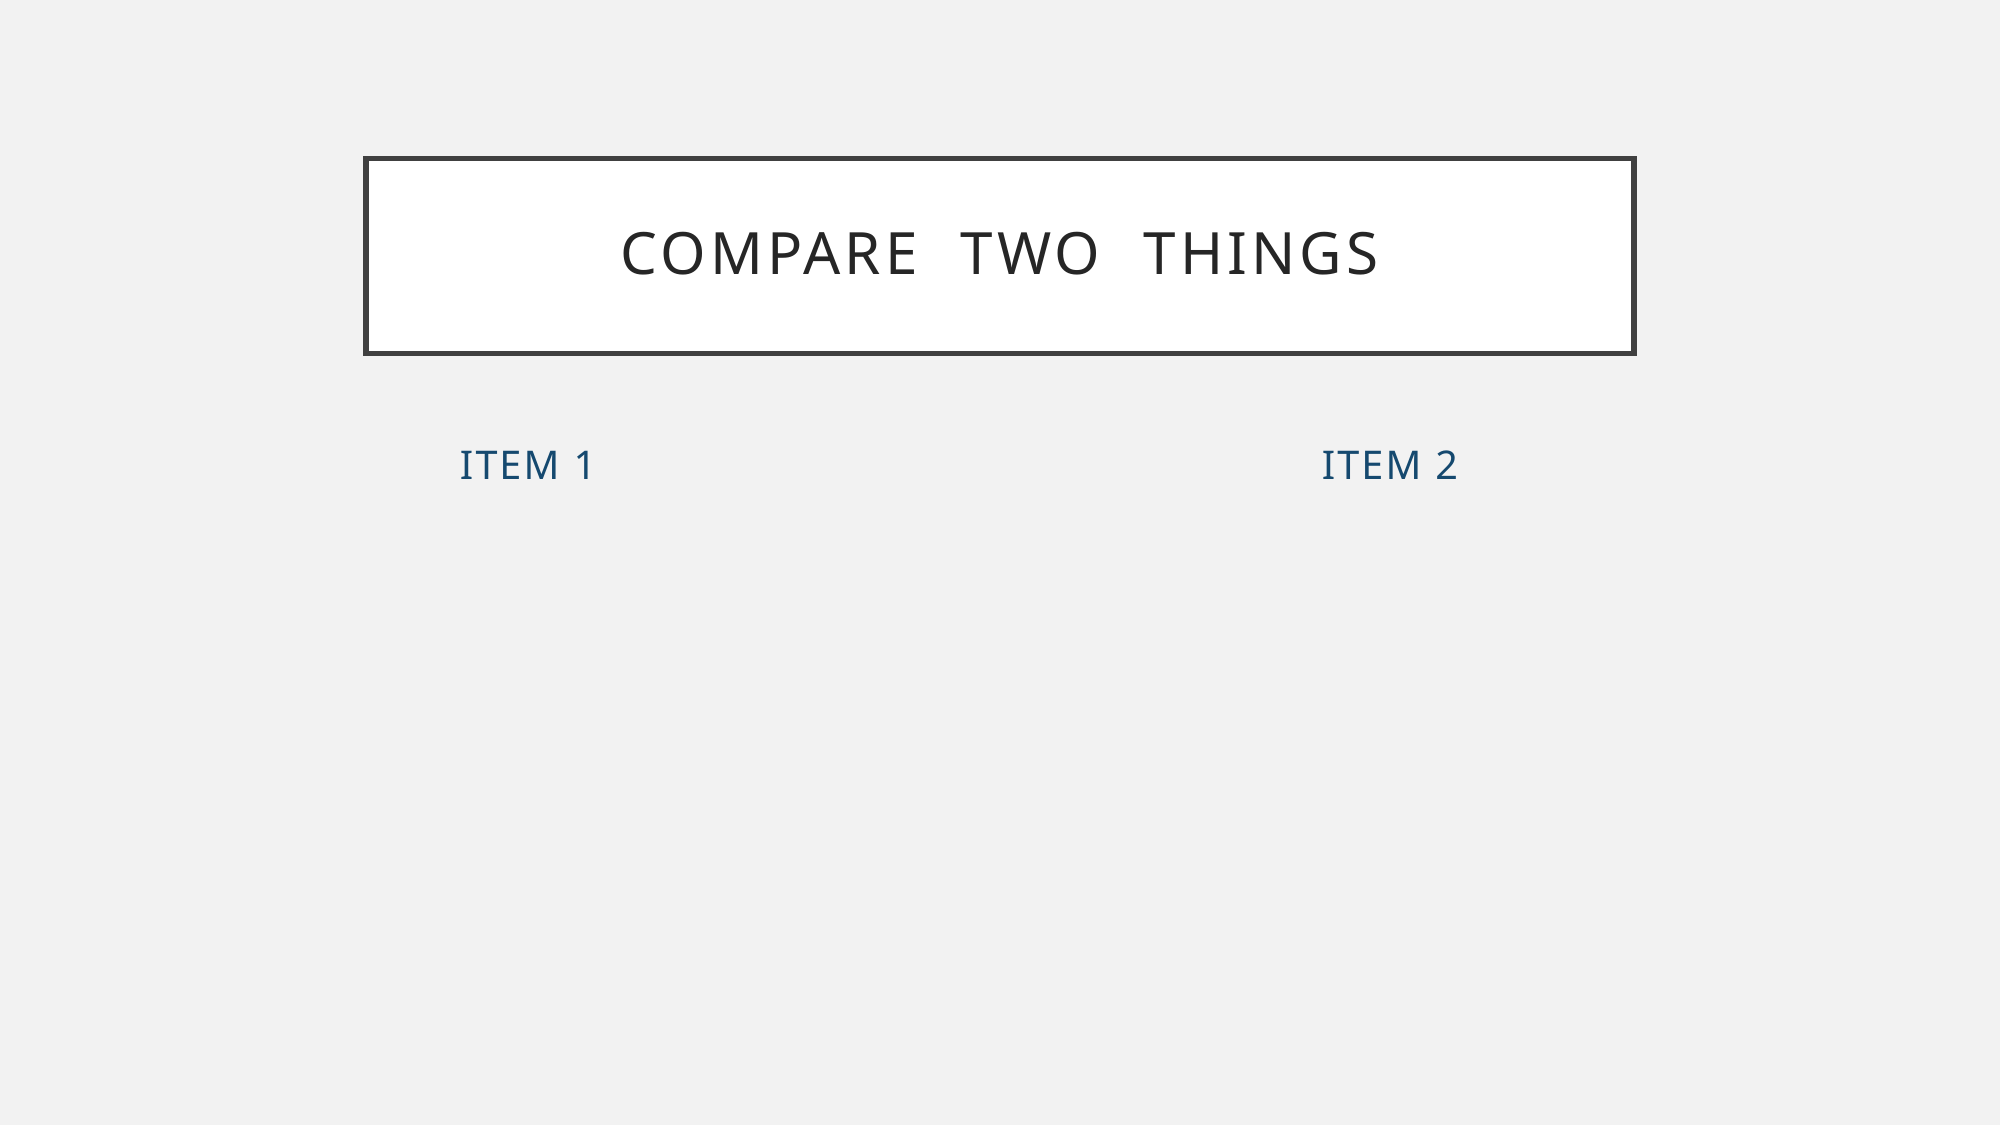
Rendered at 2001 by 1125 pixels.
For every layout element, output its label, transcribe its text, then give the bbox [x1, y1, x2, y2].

list Item 1 [259, 379, 961, 495]
title Compare two things [363, 156, 1637, 356]
list Item 2 [1039, 379, 1741, 495]
